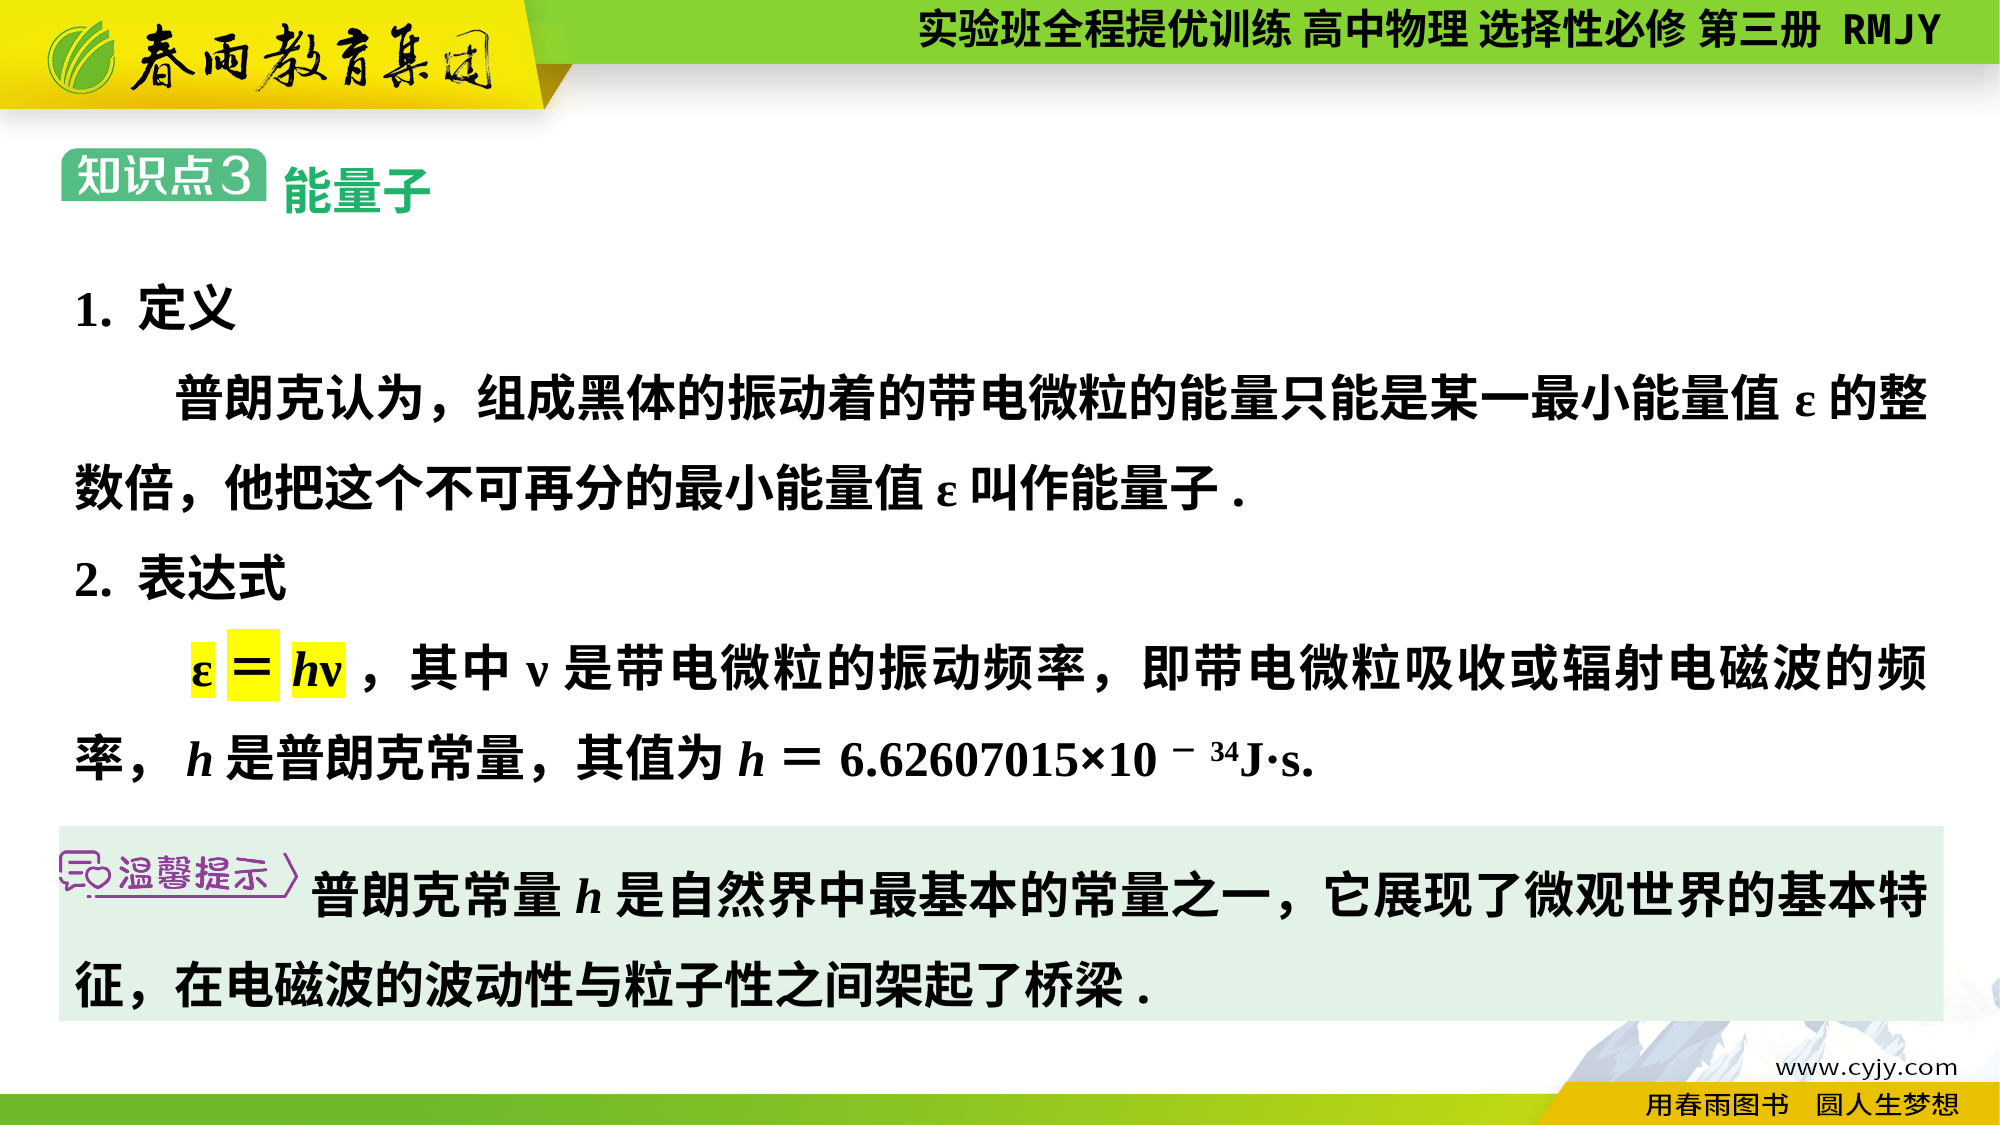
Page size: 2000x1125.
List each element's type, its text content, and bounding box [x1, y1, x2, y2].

list 1. 定义 普朗克认为，组成黑体的振动着的带电微粒的能量只能是某一最小能量值ε的整数倍，他把这个不可再分的最小能量值ε叫作能量子. 2. 表达式 ε＝hν，其中ν是带电微粒的振动频率，即带电微粒吸收或辐射电磁波的频率，h是普朗克常量，其值为h＝6.62607015×10－34J·s. [59, 239, 1944, 789]
text_box 普朗克常量h是自然界中最基本的常量之一，它展现了微观世界的基本特征，在电磁波的波动性与粒子性之间架起了桥梁. [59, 825, 1944, 1021]
text_box 能量子 [267, 122, 1944, 228]
picture [0, 0, 2000, 1125]
